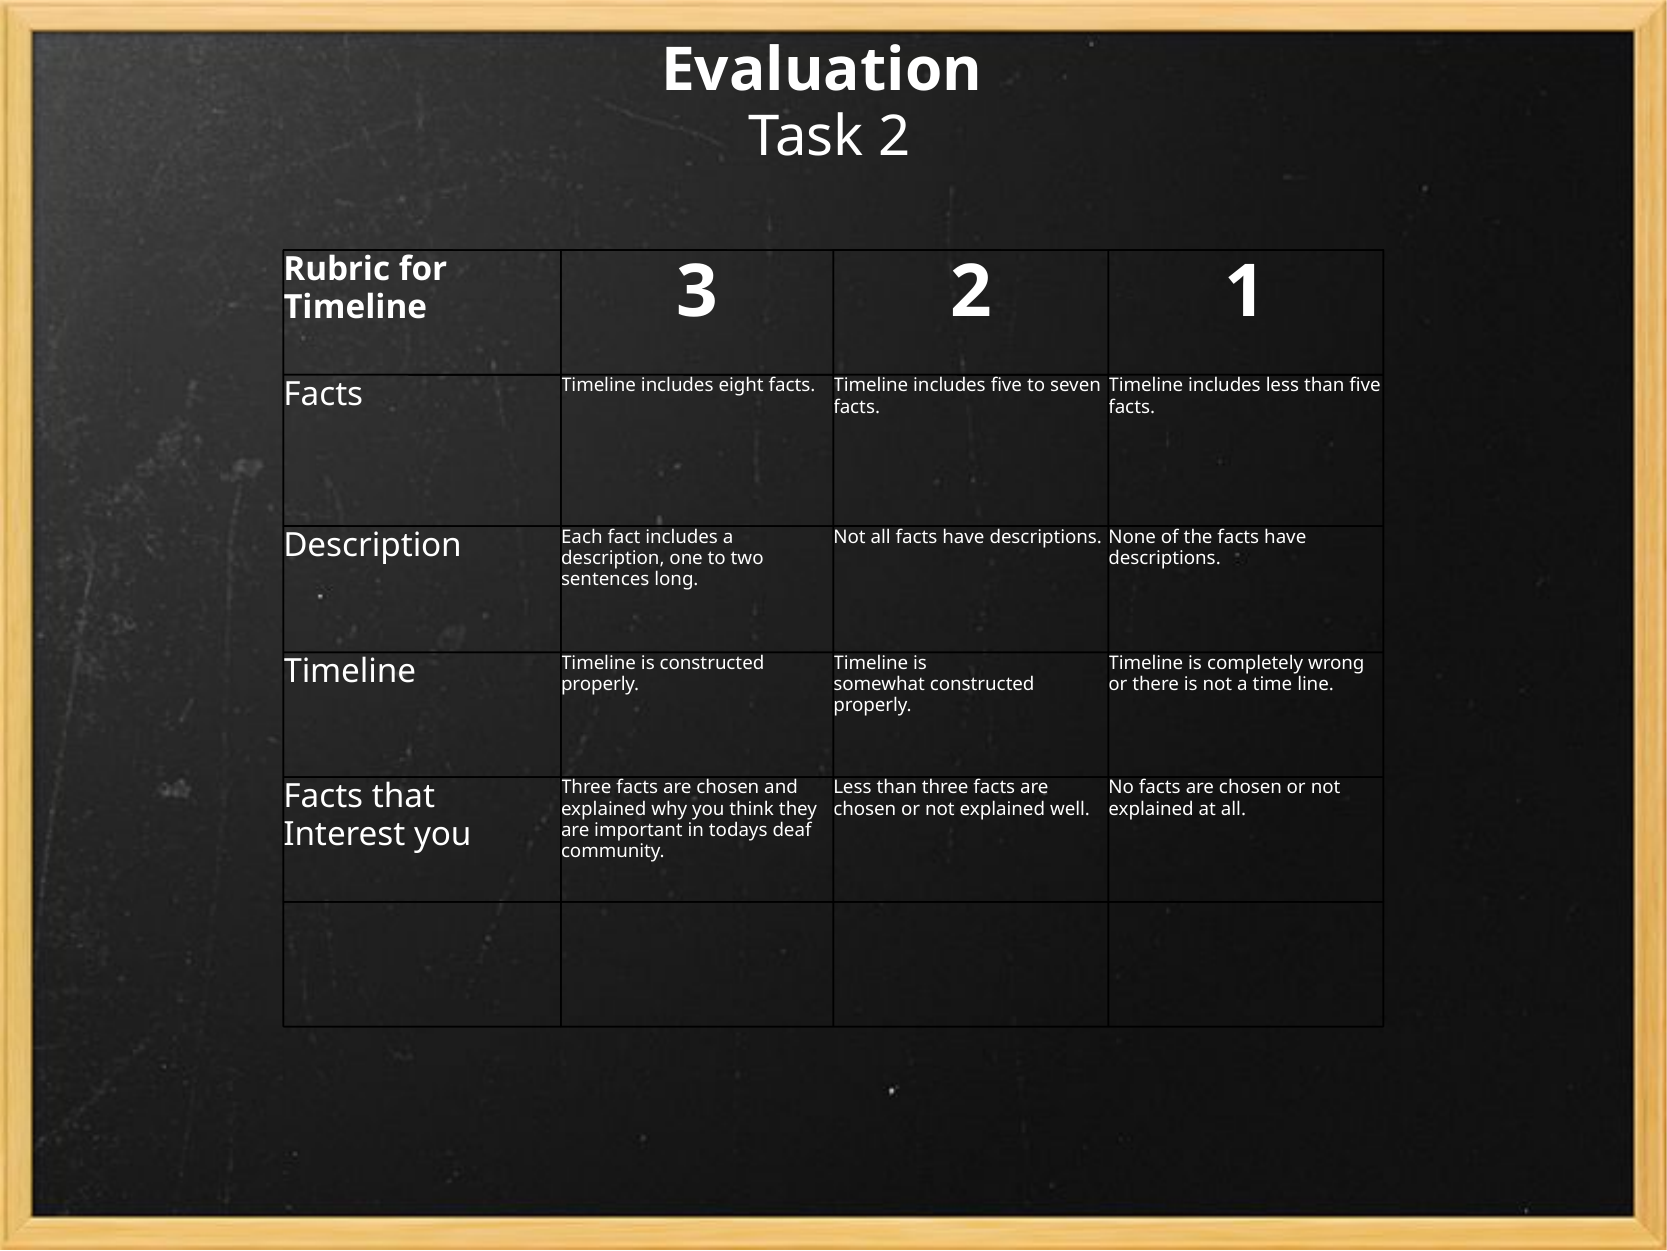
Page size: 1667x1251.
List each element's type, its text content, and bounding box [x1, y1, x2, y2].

text_box Evaluation Task 2 [24, 35, 1636, 169]
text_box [283, 249, 1384, 1027]
picture [0, 0, 1667, 1250]
